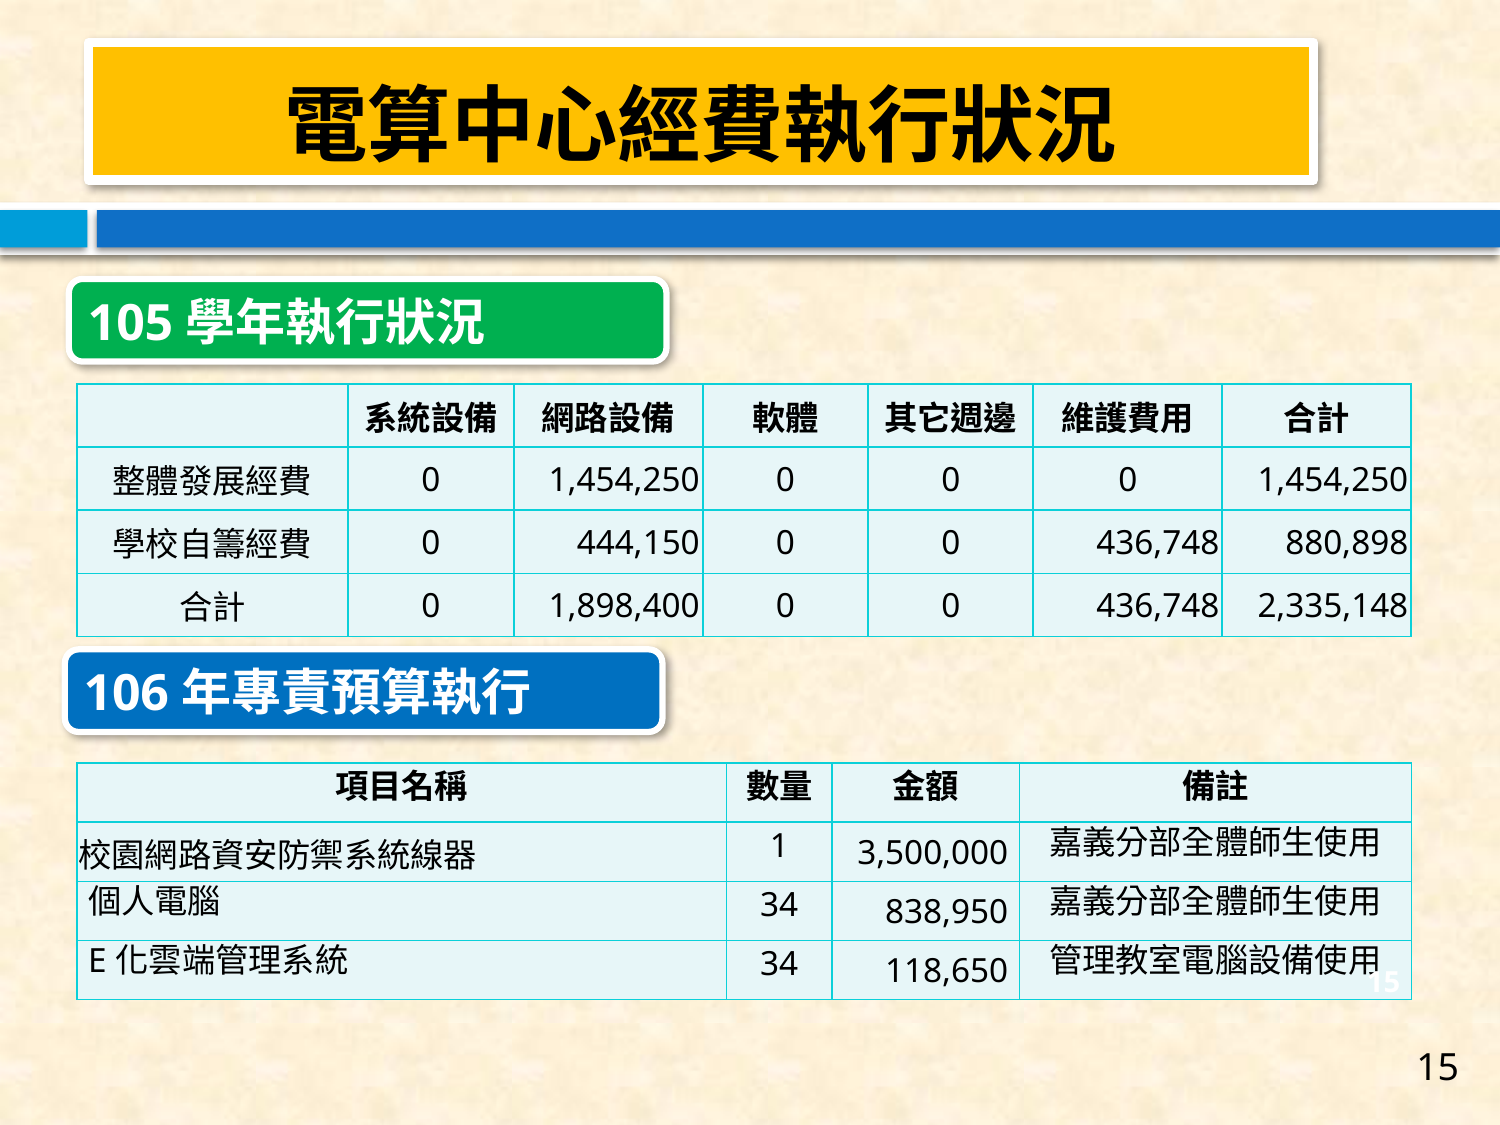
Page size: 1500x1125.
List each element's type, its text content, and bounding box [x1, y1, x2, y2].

table_cell 0 [869, 574, 1032, 636]
table_cell 1,454,250 [1223, 448, 1410, 509]
table_cell 880,898 [1223, 511, 1410, 573]
table_cell 校園網路資安防禦系統線器 [78, 823, 726, 881]
table_cell 0 [349, 448, 513, 509]
table_cell 838,950 [833, 882, 1019, 940]
table_cell 436,748 [1034, 574, 1221, 636]
table_header 金額 [833, 764, 1019, 821]
table_cell 0 [869, 448, 1032, 509]
table_cell 嘉義分部全體師生使用 [1020, 882, 1411, 940]
table_cell 0 [704, 574, 867, 636]
slide_number 15 [1333, 940, 1434, 1027]
table_cell 0 [349, 511, 513, 573]
picture [0, 255, 1500, 1125]
table_cell 0 [704, 448, 867, 509]
table_header 網路設備 [515, 385, 702, 446]
table_header 其它週邊 [869, 385, 1032, 446]
table_cell 0 [1034, 448, 1221, 509]
table_cell 1 [727, 823, 831, 881]
table_cell 1,454,250 [515, 448, 702, 509]
table_cell 436,748 [1034, 511, 1221, 573]
table_cell 嘉義分部全體師生使用 [1020, 823, 1411, 881]
table_cell 2,335,148 [1223, 574, 1410, 636]
slide_number 15 [1387, 1023, 1488, 1109]
table_cell 管理教室電腦設備使用 [1020, 941, 1333, 999]
table_cell 34 [727, 941, 831, 999]
table_cell 118,650 [833, 941, 1019, 999]
table_cell E化雲端管理系統 [78, 941, 726, 999]
table_header [78, 385, 347, 446]
table_header 系統設備 [349, 385, 513, 446]
table_header 備註 [1020, 764, 1411, 821]
picture [0, 0, 1500, 202]
table_cell 444,150 [515, 511, 702, 573]
table_cell 3,500,000 [833, 823, 1019, 881]
table_cell 0 [869, 511, 1032, 573]
text_box 電算中心經費執行狀況 [87, 41, 1315, 181]
table_header 軟體 [704, 385, 867, 446]
text_box 106年專責預算執行 [63, 647, 665, 734]
text_box 105學年執行狀況 [67, 277, 669, 364]
table_cell 0 [349, 574, 513, 636]
table_header 數量 [727, 764, 831, 821]
table_header 合計 [1223, 385, 1410, 446]
table_cell 整體發展經費 [78, 448, 347, 509]
table_cell 學校自籌經費 [78, 511, 347, 573]
table_header 項目名稱 [78, 764, 726, 821]
table_cell 合計 [78, 574, 347, 636]
table_cell 個人電腦 [78, 882, 726, 940]
table_cell 34 [727, 882, 831, 940]
table_cell 1,898,400 [515, 574, 702, 636]
table_cell 0 [704, 511, 867, 573]
table_header 維護費用 [1034, 385, 1221, 446]
